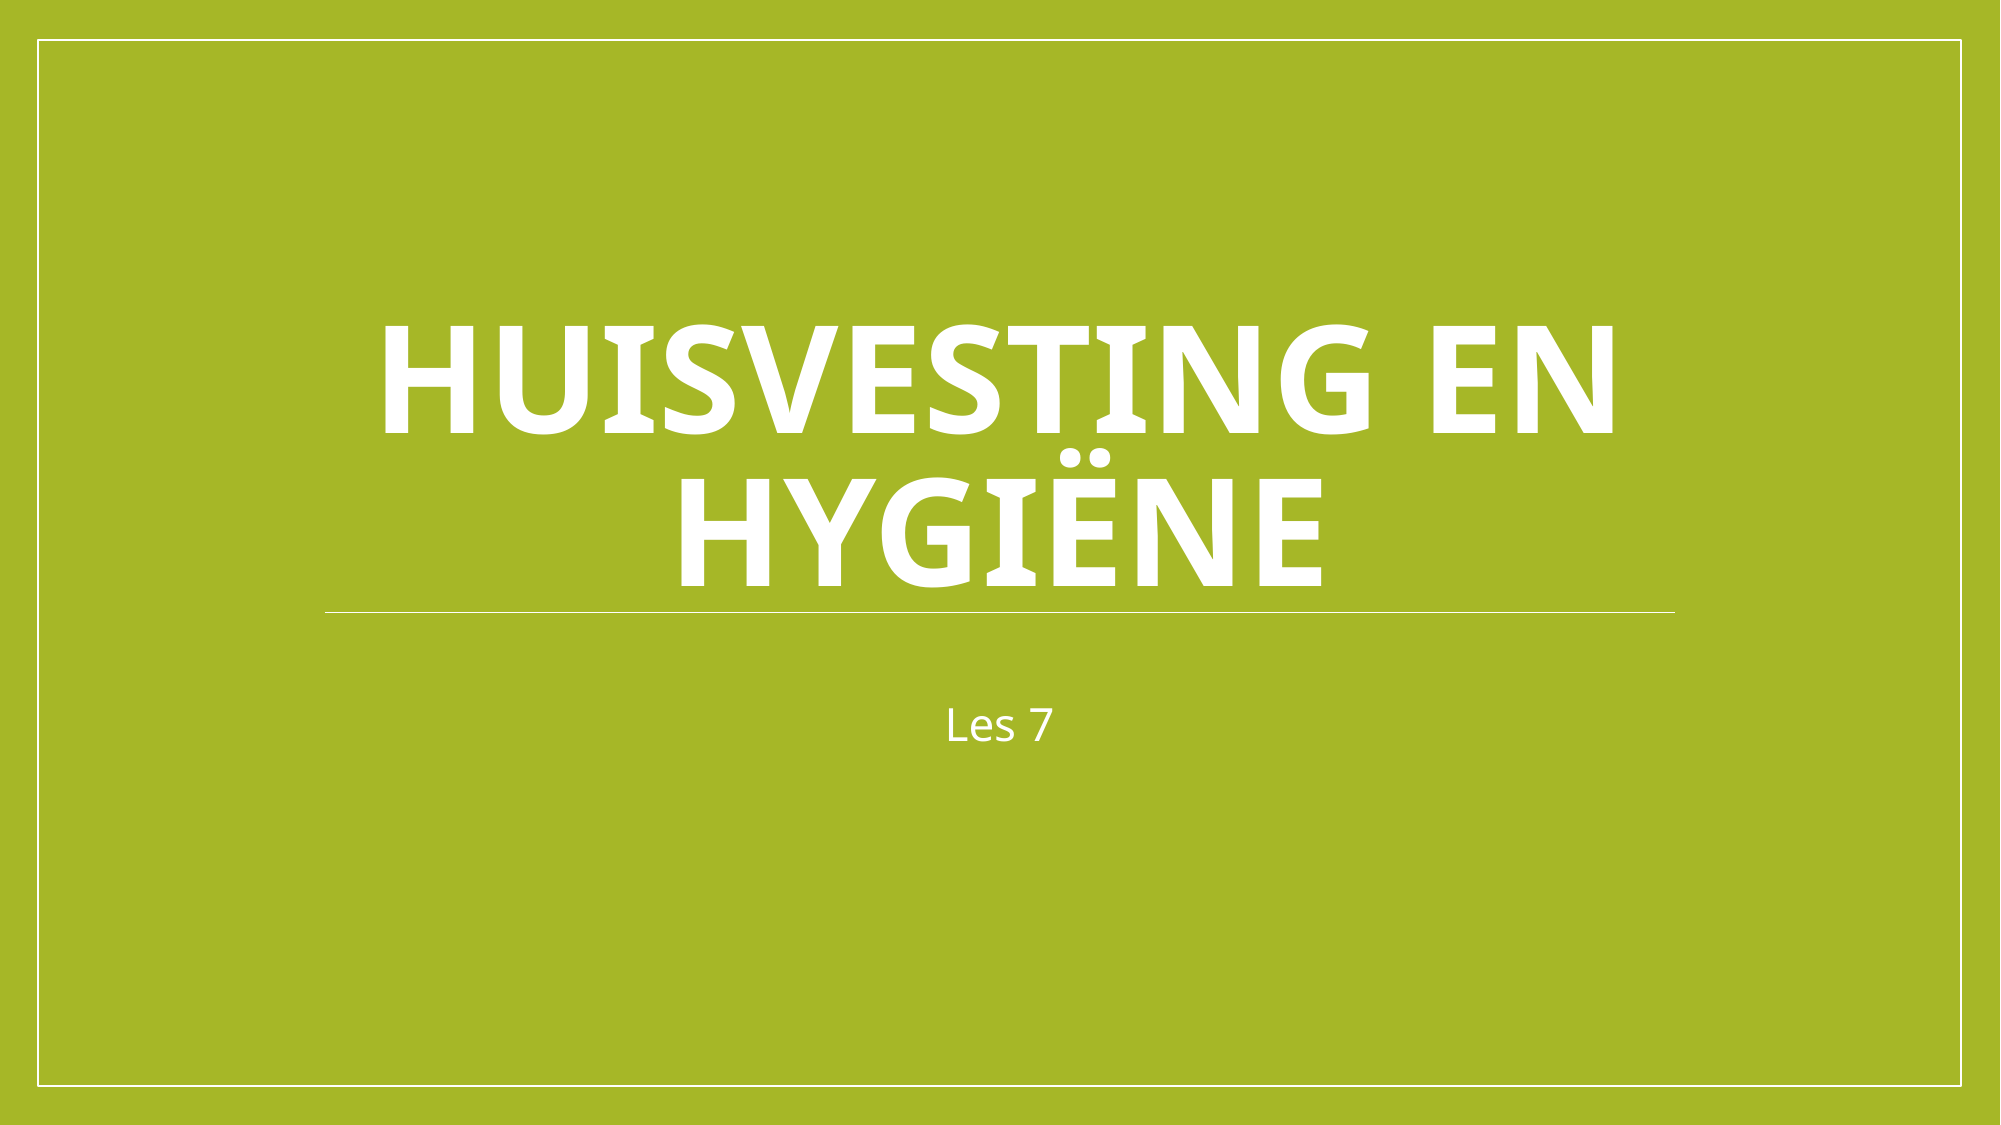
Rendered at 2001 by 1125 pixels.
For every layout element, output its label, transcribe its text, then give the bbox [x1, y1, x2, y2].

subtitle Les 7 [280, 694, 1719, 923]
title Huisvesting en Hygiëne [182, 144, 1818, 625]
